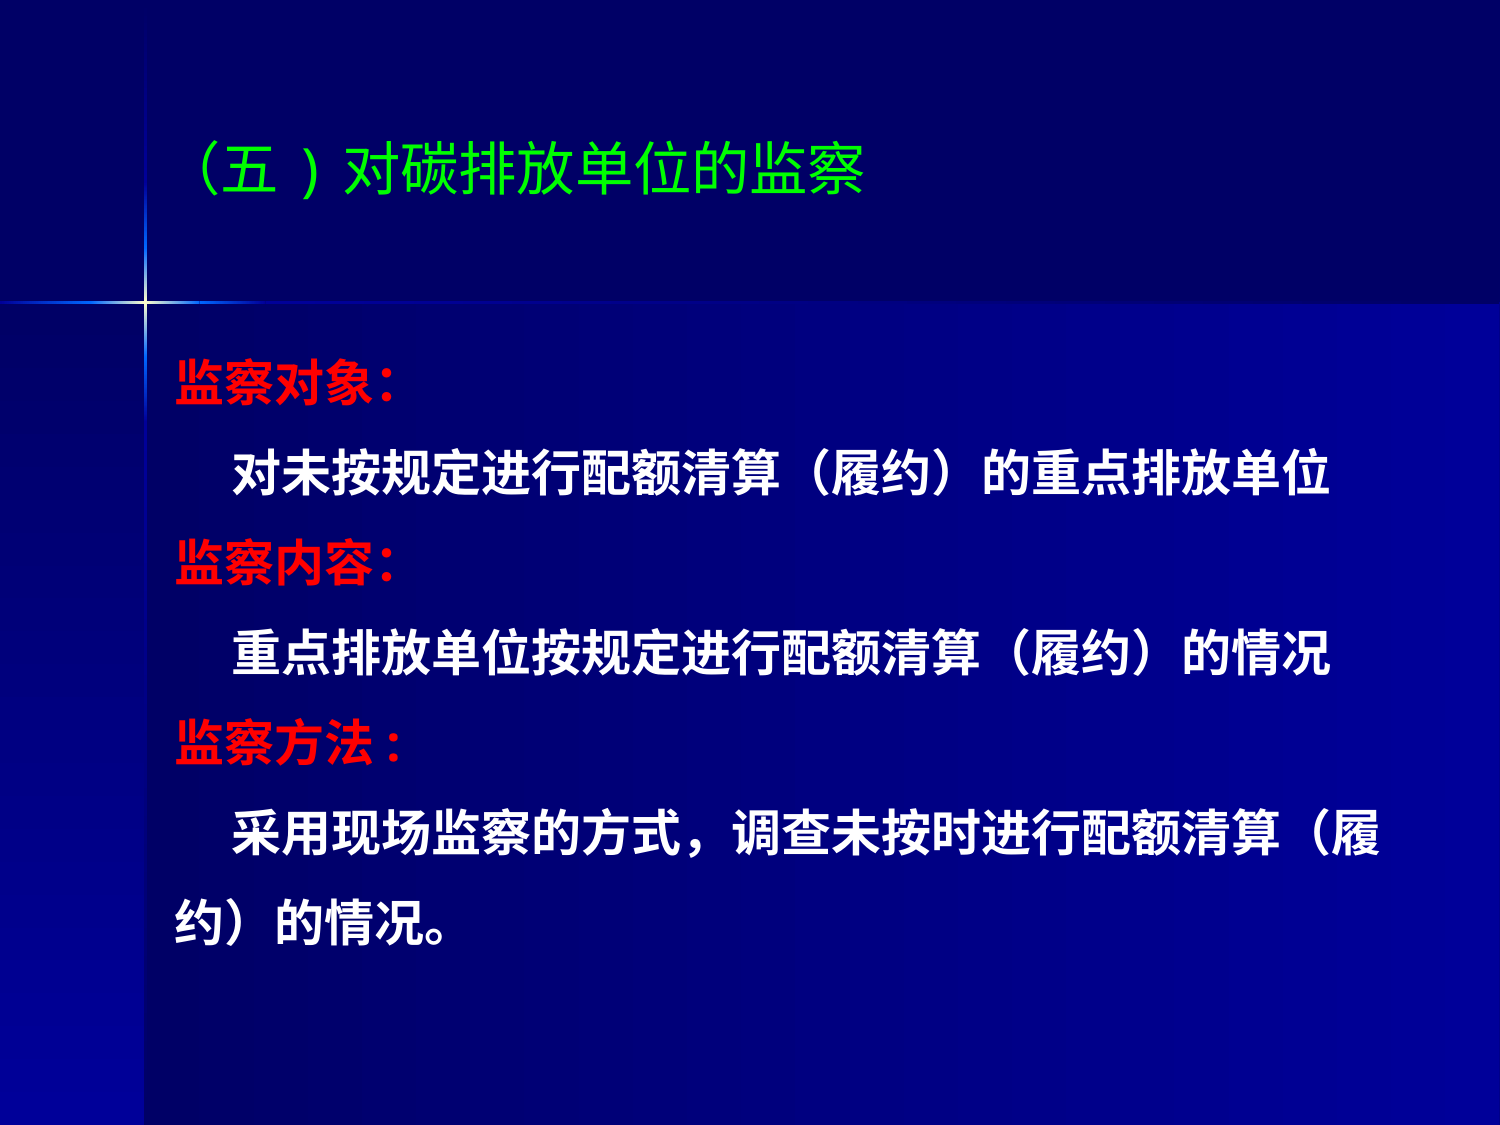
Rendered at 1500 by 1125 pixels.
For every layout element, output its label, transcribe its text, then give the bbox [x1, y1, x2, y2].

list 监察对象： 对未按规定进行配额清算（履约）的重点排放单位 监察内容： 重点排放单位按规定进行配额清算（履约）的情况 监察方法: 采用现场监察的方式，调查未按时进行配额清算（履约）的情况。 [159, 314, 1413, 1036]
title （五)对碳排放单位的监察 [147, 49, 1413, 286]
